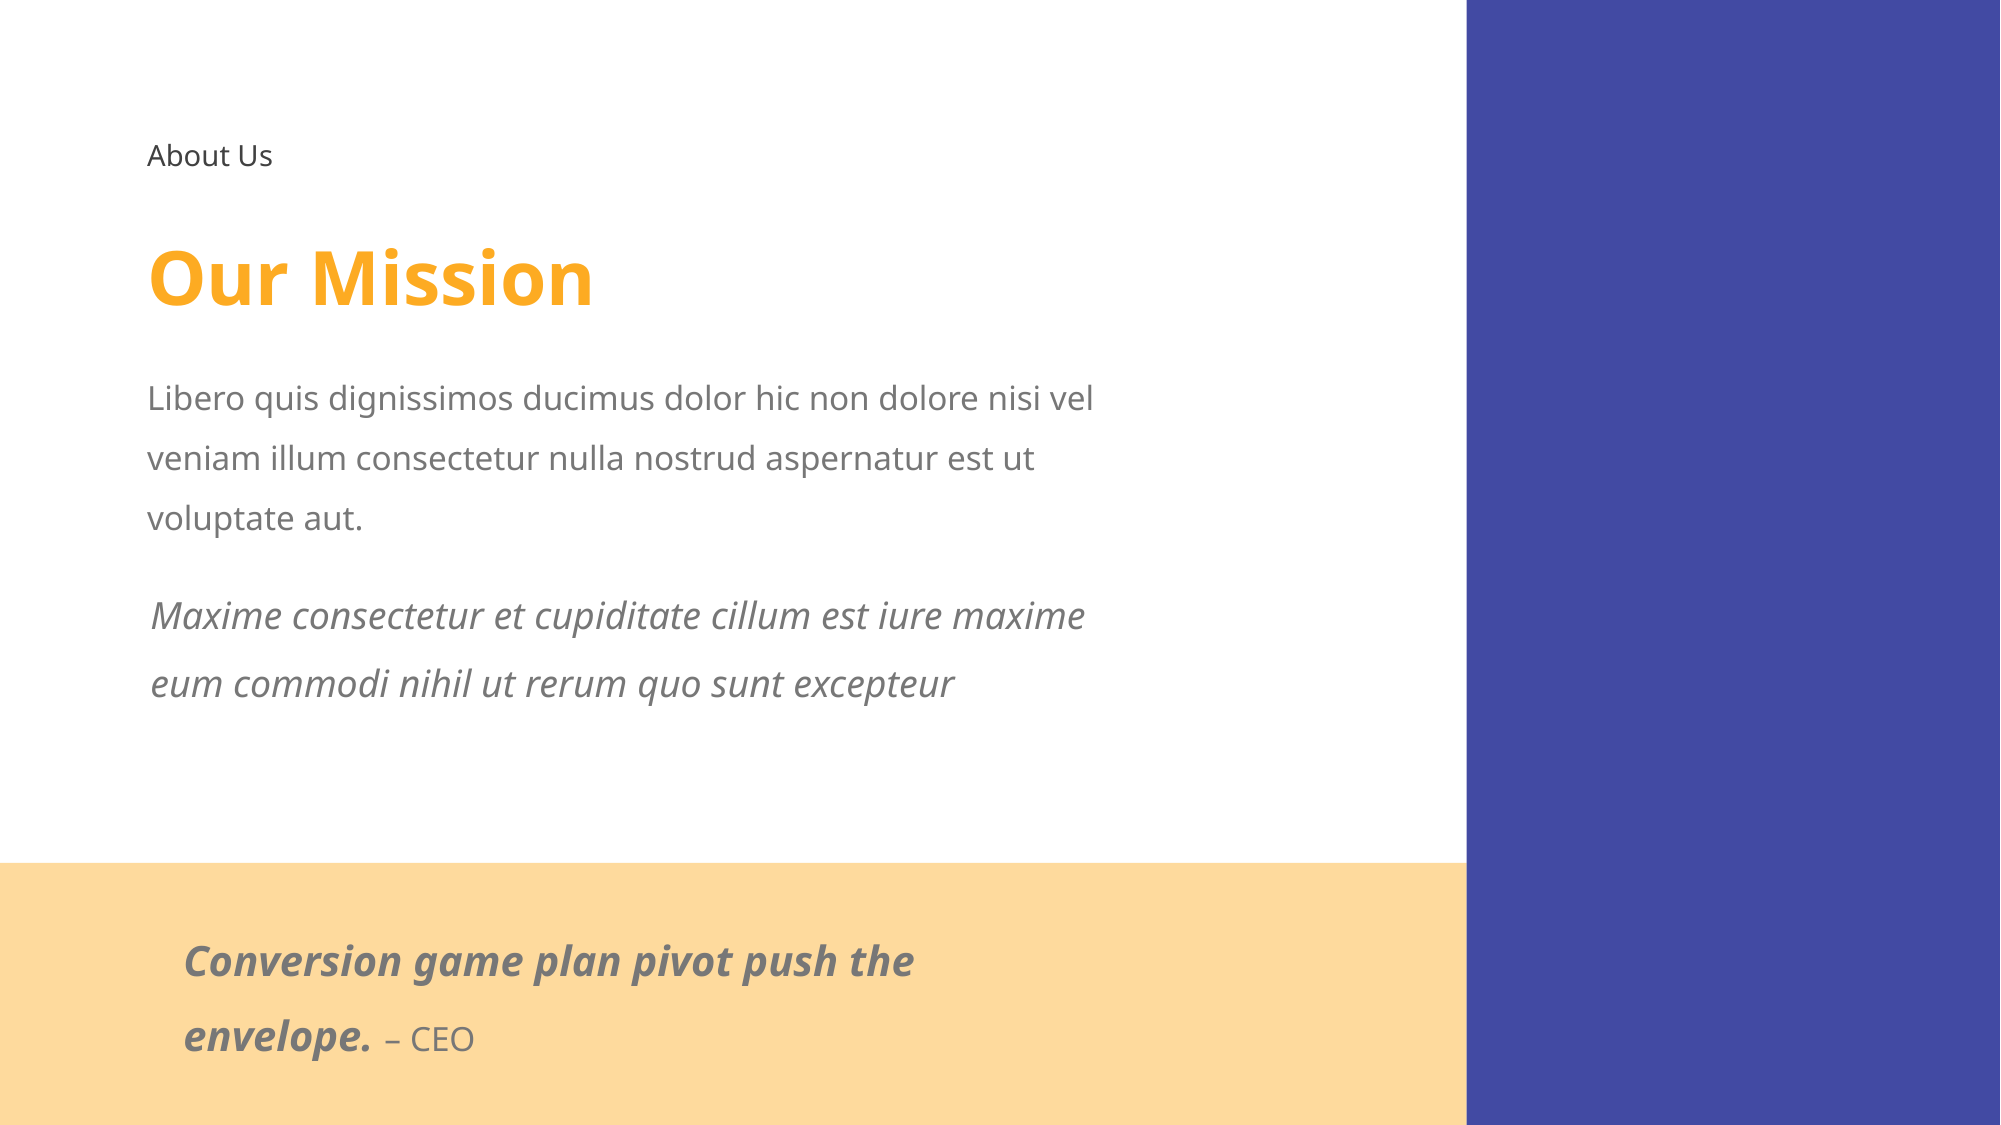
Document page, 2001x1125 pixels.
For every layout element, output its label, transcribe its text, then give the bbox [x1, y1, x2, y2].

text_box [0, 862, 1466, 1125]
text_box About Us [132, 130, 417, 180]
text_box Maxime consectetur et cupiditate cillum est iure maxime eum commodi nihil ut rerum quo sunt excepteur [135, 562, 1118, 713]
text_box [1466, 0, 2000, 1125]
text_box Libero quis dignissimos ducimus dolor hic non dolore nisi vel veniam illum consectetur nulla nostrud aspernatur est ut voluptate aut. [132, 350, 1118, 545]
text_box Our Mission [132, 222, 968, 328]
text_box Conversion game plan pivot push the envelope. – CEO [168, 902, 1118, 1068]
picture [1257, 192, 1791, 933]
